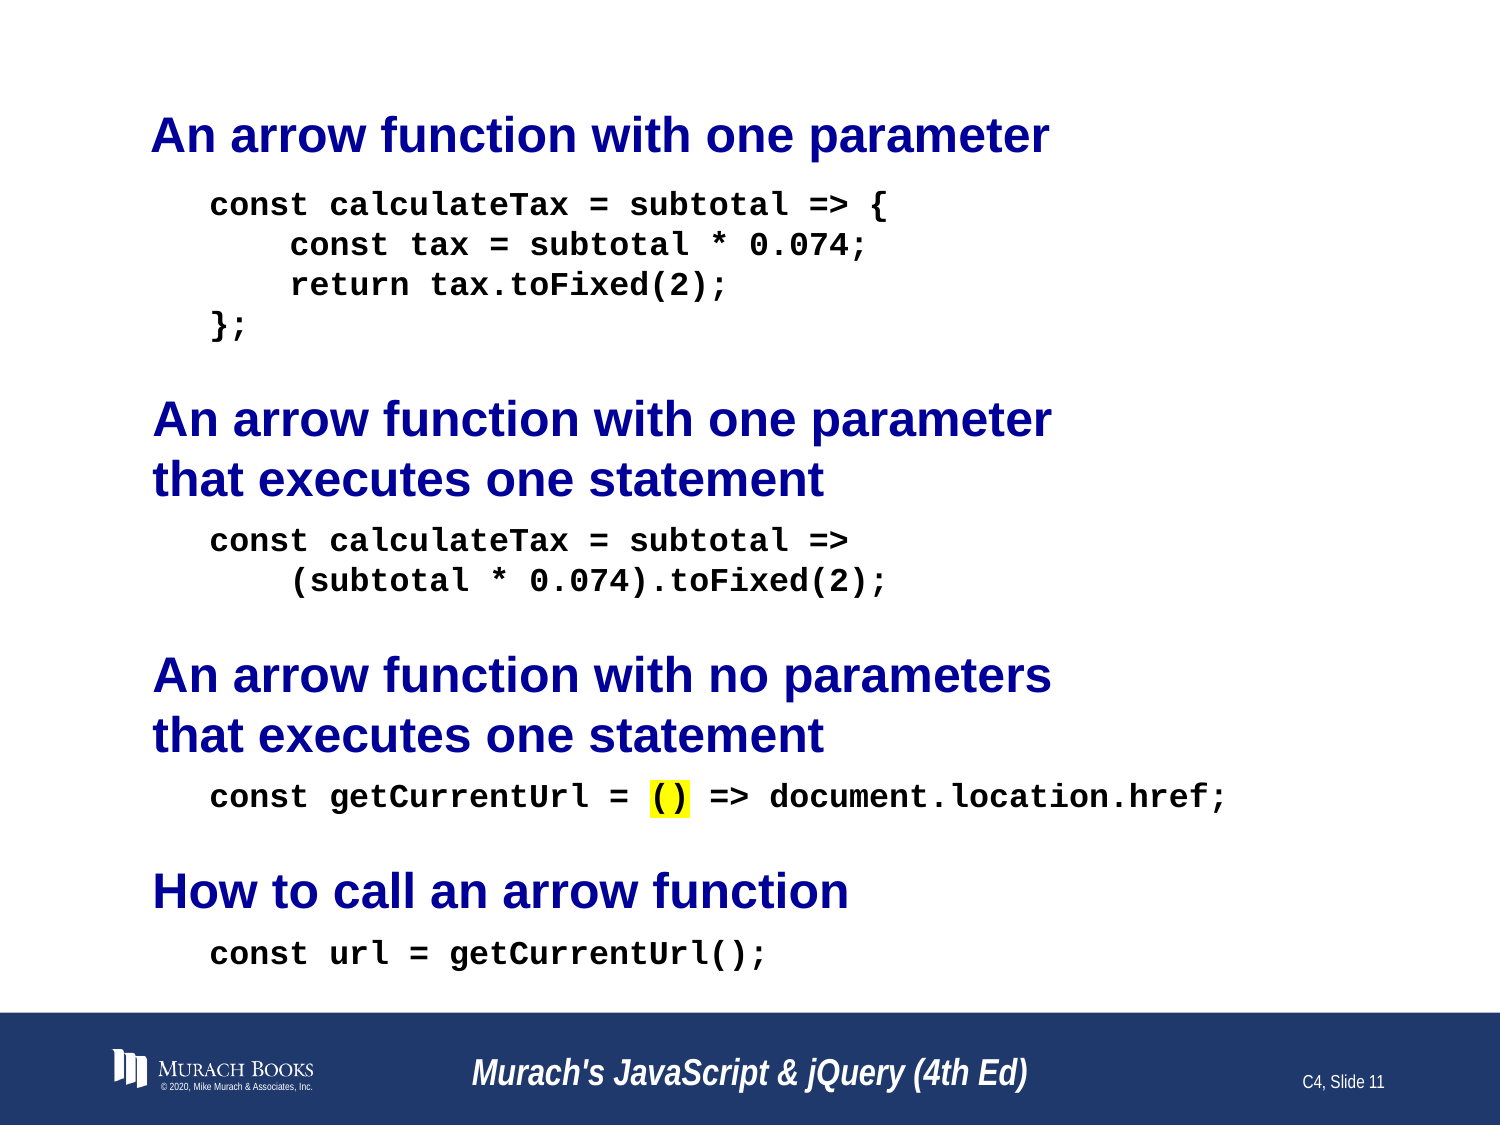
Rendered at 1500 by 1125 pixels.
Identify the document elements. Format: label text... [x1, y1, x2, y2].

title An arrow function with one parameter [150, 102, 1350, 164]
list const calculateTax = subtotal => { const tax = subtotal * 0.074; return tax.toFixed(2); }; An arrow function with one parameter that executes one statement const calculateTax = subtotal => (subtotal * 0.074).toFixed(2); An arrow function with no parameters that executes one statement const getCurrentUrl = () => document.location.href; How to call an arrow function const url = getCurrentUrl(); [137, 174, 1350, 975]
slide_number Murach's JavaScript & jQuery (4th Ed) [463, 1025, 1050, 1100]
slide_number C4, Slide 11 [1087, 1025, 1400, 1100]
footer © 2020, Mike Murach & Associates, Inc. [12, 1025, 463, 1100]
